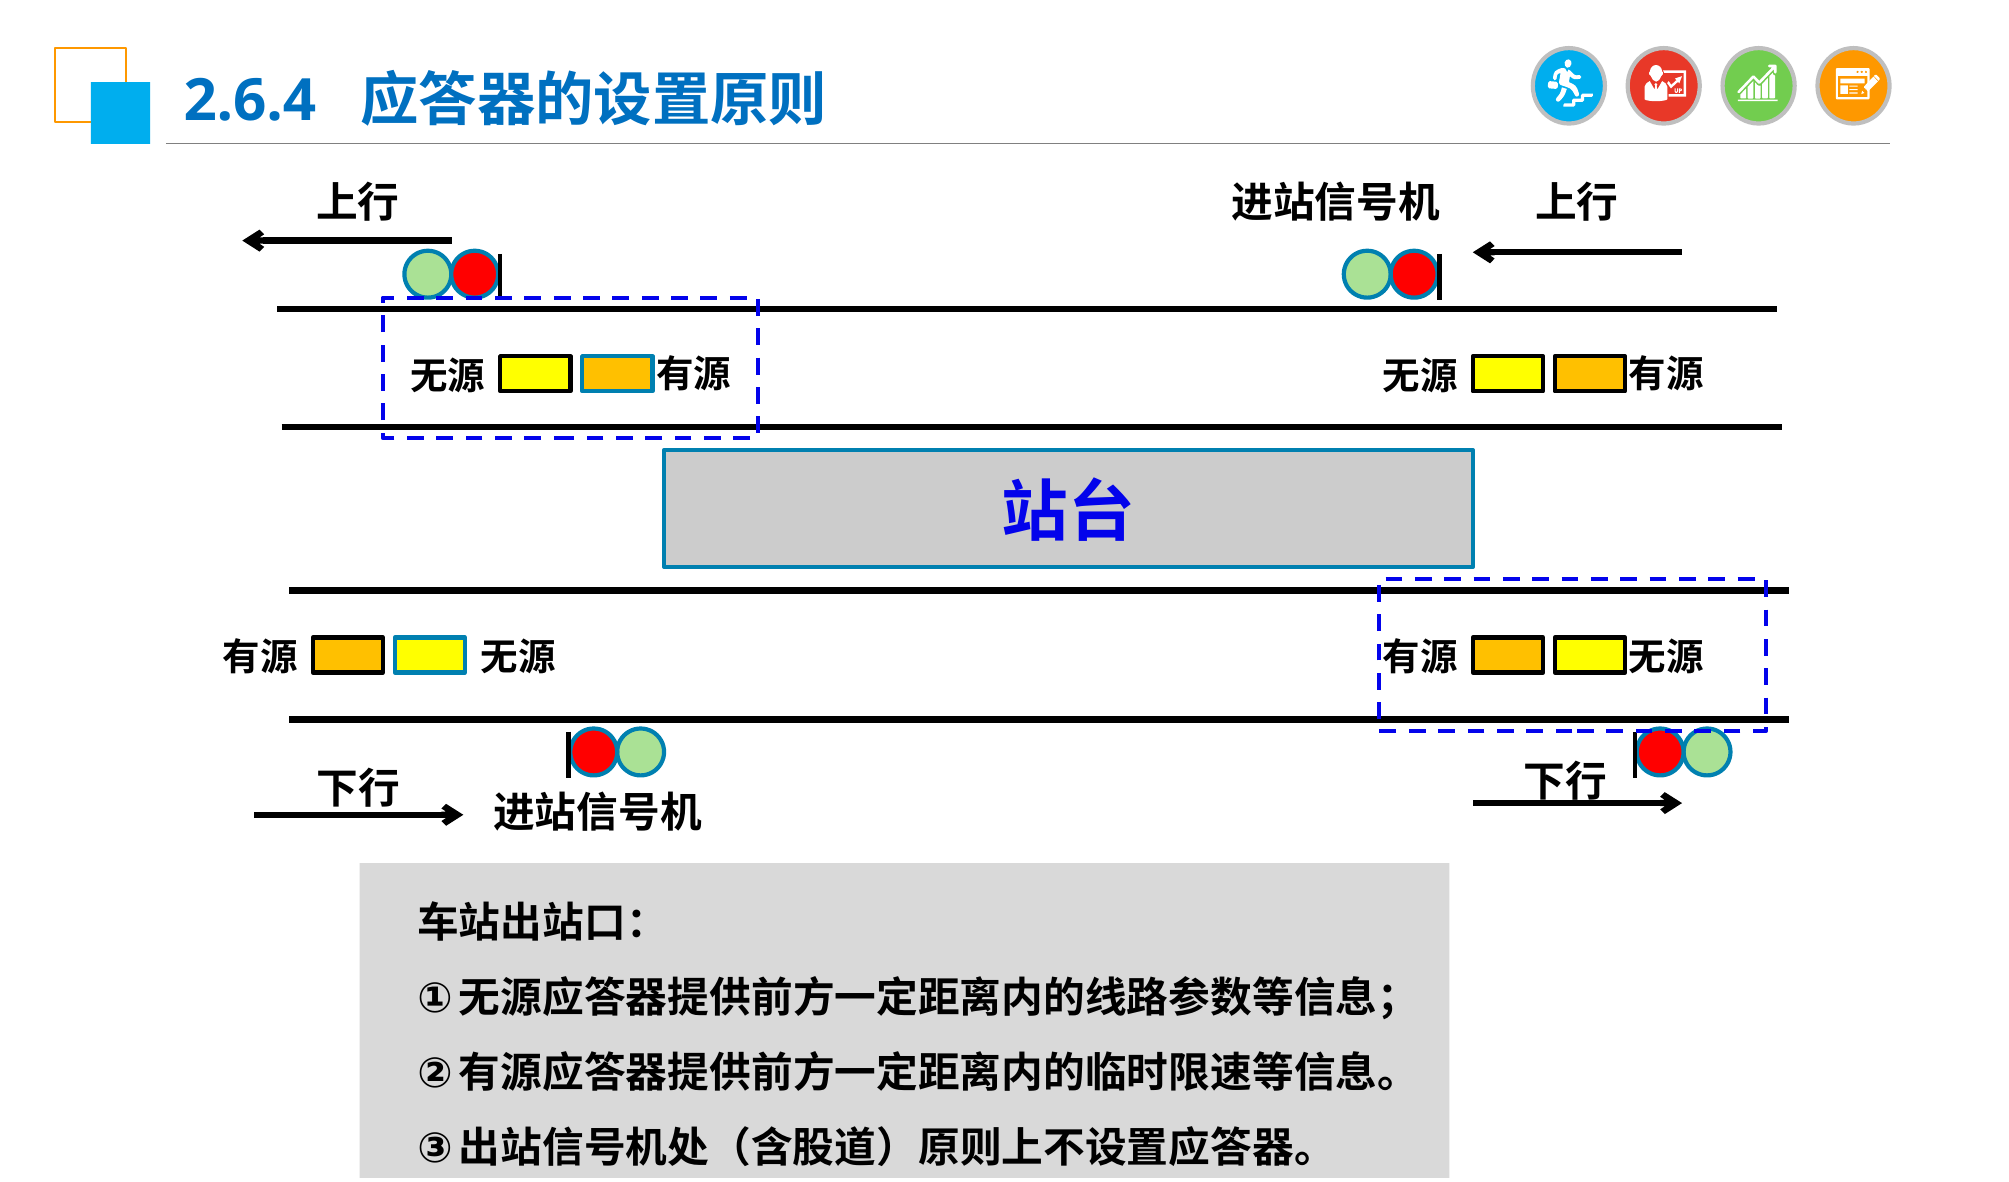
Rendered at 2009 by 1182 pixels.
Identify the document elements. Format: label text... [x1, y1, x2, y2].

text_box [206, 168, 1790, 844]
text_box 2.6.4 应答器的设置原则 [163, 51, 848, 142]
text_box 车站出站口： 无源应答器提供前方一定距离内的线路参数等信息； 有源应答器提供前方一定距离内的临时限速等信息。 出站信号机处（含股道）原则上不设置应答器。 [359, 863, 1450, 1178]
